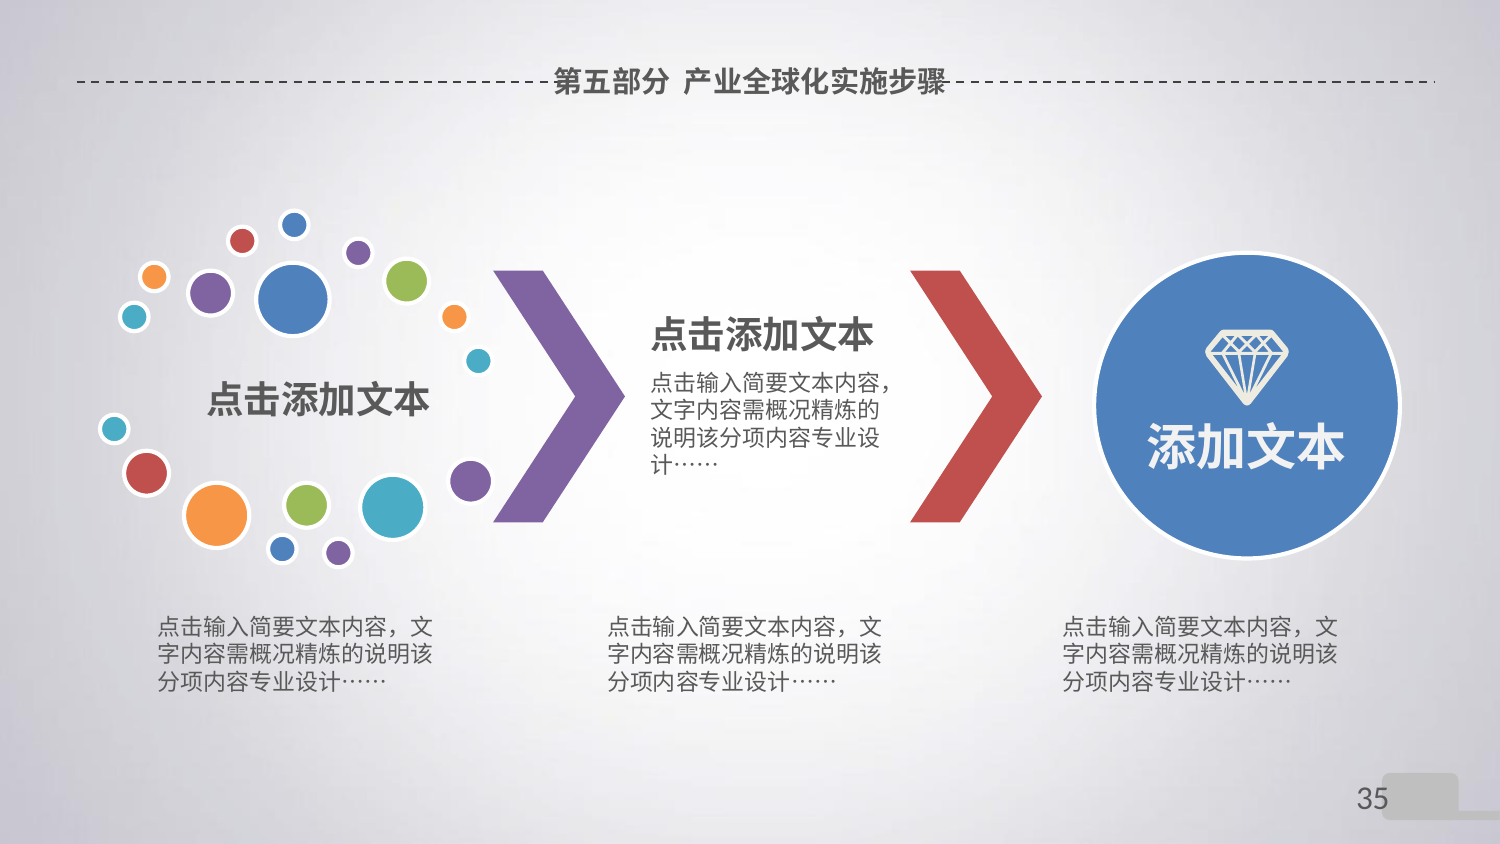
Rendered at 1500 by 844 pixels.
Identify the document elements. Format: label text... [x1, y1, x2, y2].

text_box [137, 260, 171, 294]
text_box 点击输入简要文本内容，文字内容需概况精炼的说明该分项内容专业设计…… [595, 606, 904, 701]
text_box [1205, 329, 1289, 406]
text_box [185, 268, 236, 318]
text_box 点击添加文本 [191, 368, 447, 429]
text_box [493, 270, 625, 523]
text_box [181, 480, 252, 551]
text_box [121, 448, 172, 498]
text_box 添加文本 [1132, 408, 1362, 483]
text_box [1092, 250, 1402, 561]
text_box [254, 260, 332, 339]
text_box [438, 300, 471, 334]
text_box 点击输入简要文本内容，文字内容需概况精炼的说明该分项内容专业设计…… [1051, 606, 1360, 701]
text_box 点击输入简要文本内容，文字内容需概况精炼的说明该分项内容专业设计…… [146, 606, 455, 701]
text_box [120, 338, 480, 458]
text_box [322, 536, 355, 570]
text_box [97, 412, 131, 446]
picture [0, 0, 1500, 844]
text_box [225, 224, 259, 258]
text_box [358, 472, 428, 543]
text_box [265, 532, 299, 566]
text_box [117, 300, 151, 334]
text_box [446, 456, 496, 506]
text_box [382, 256, 432, 306]
text_box [277, 208, 311, 242]
text_box [910, 270, 1042, 523]
text_box [341, 236, 375, 270]
text_box [462, 344, 495, 378]
title 第五部分 产业全球化实施步骤 [18, 52, 1483, 110]
text_box 点击添加文本 [635, 303, 891, 364]
text_box [282, 480, 332, 530]
text_box 点击输入简要文本内容，文字内容需概况精炼的说明该分项内容专业设计…… [639, 362, 893, 484]
